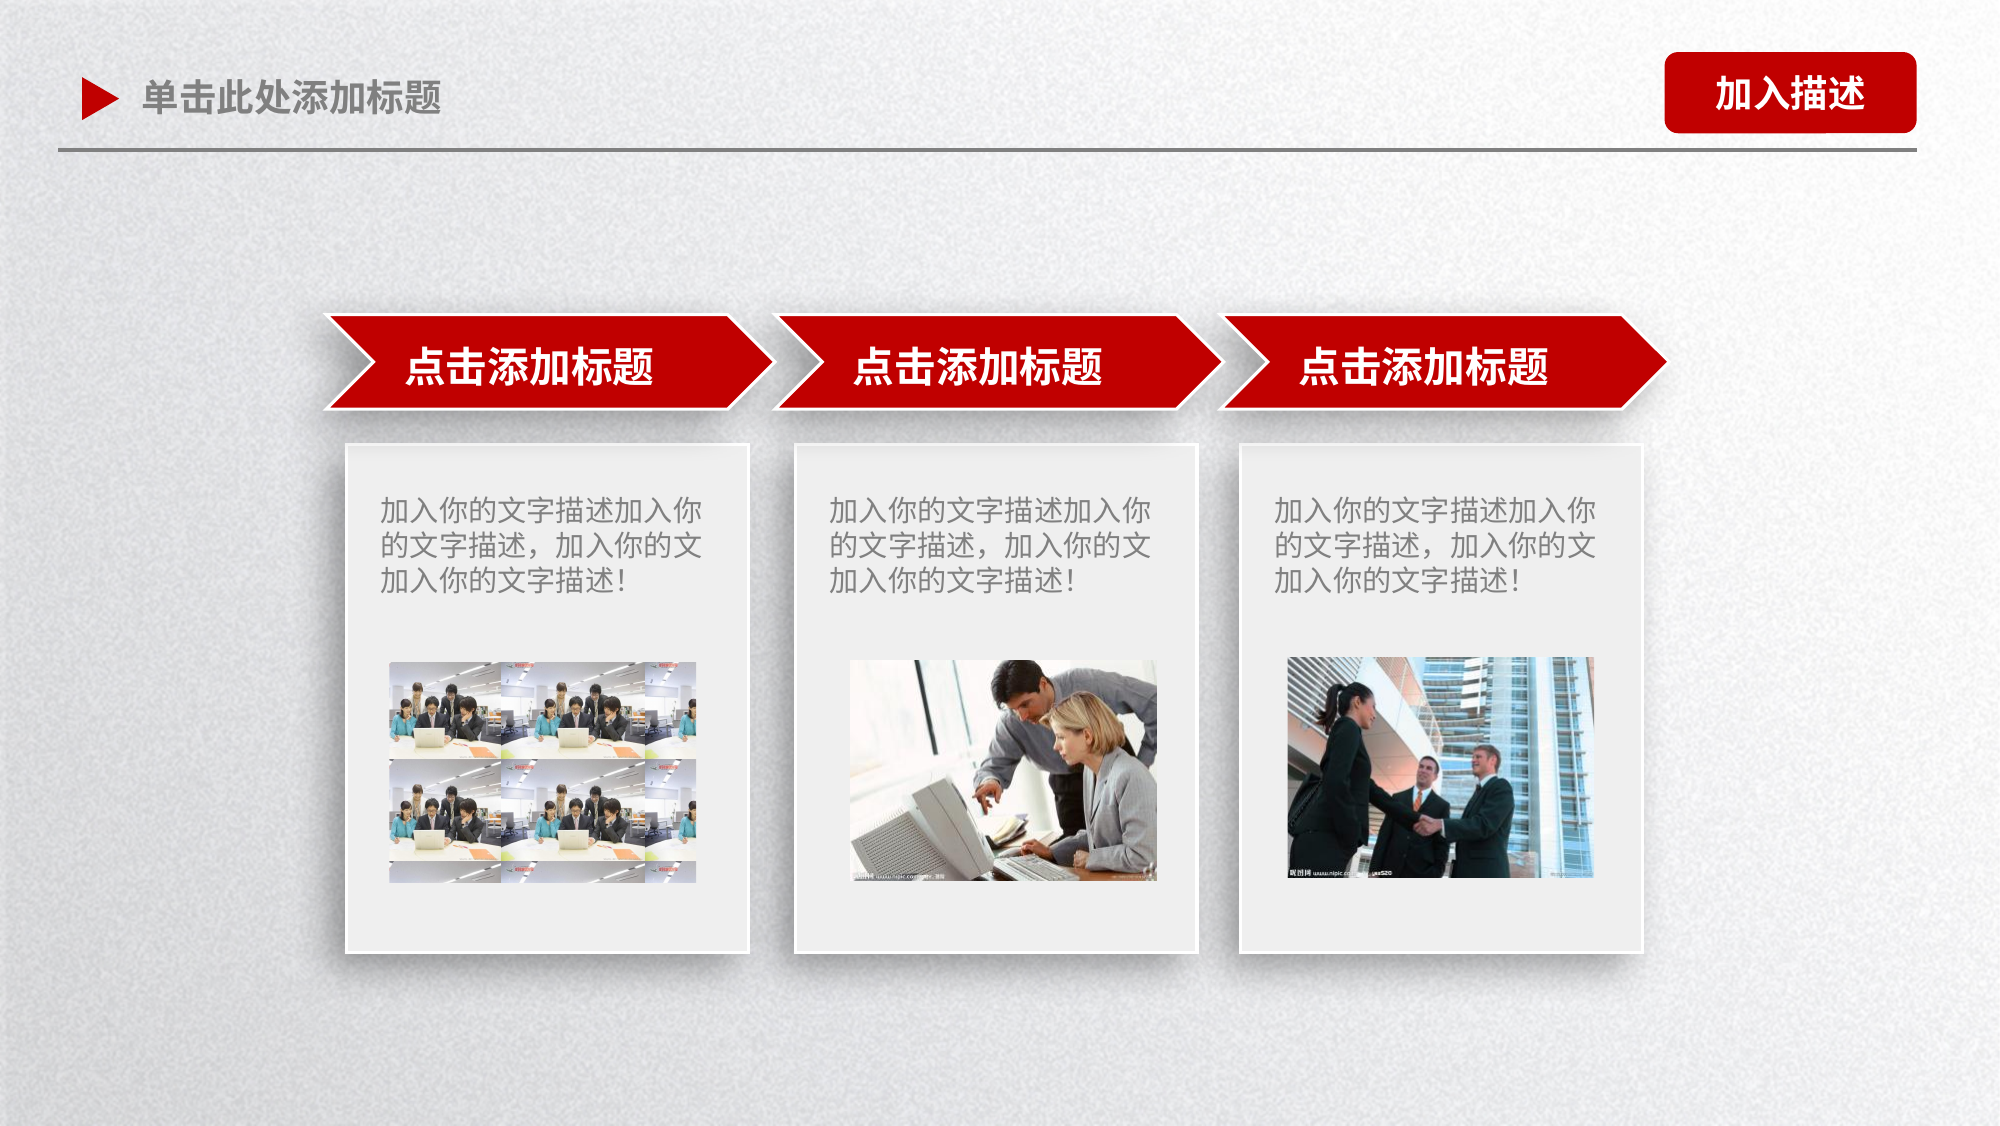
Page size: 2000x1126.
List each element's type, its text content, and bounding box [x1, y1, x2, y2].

text_box [323, 313, 777, 411]
text_box 加入你的文字描述加入你的文字描述，加入你的文 加入你的文字描述！ [1259, 491, 1638, 626]
text_box 加入你的文字描述加入你的文字描述，加入你的文 加入你的文字描述！ [365, 491, 744, 626]
text_box [772, 313, 1226, 411]
picture [0, 0, 2000, 1126]
text_box [388, 662, 697, 883]
text_box [1240, 444, 1643, 954]
text_box [346, 444, 749, 954]
text_box 点击添加标题 [838, 341, 1176, 383]
text_box 加入你的文字描述加入你的文字描述，加入你的文 加入你的文字描述！ [814, 491, 1193, 626]
text_box 点击添加标题 [1283, 341, 1622, 383]
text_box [58, 51, 1917, 150]
text_box 点击添加标题 [389, 341, 727, 383]
text_box [794, 444, 1198, 954]
text_box [1217, 313, 1671, 411]
text_box [1286, 656, 1595, 878]
text_box [849, 659, 1158, 881]
